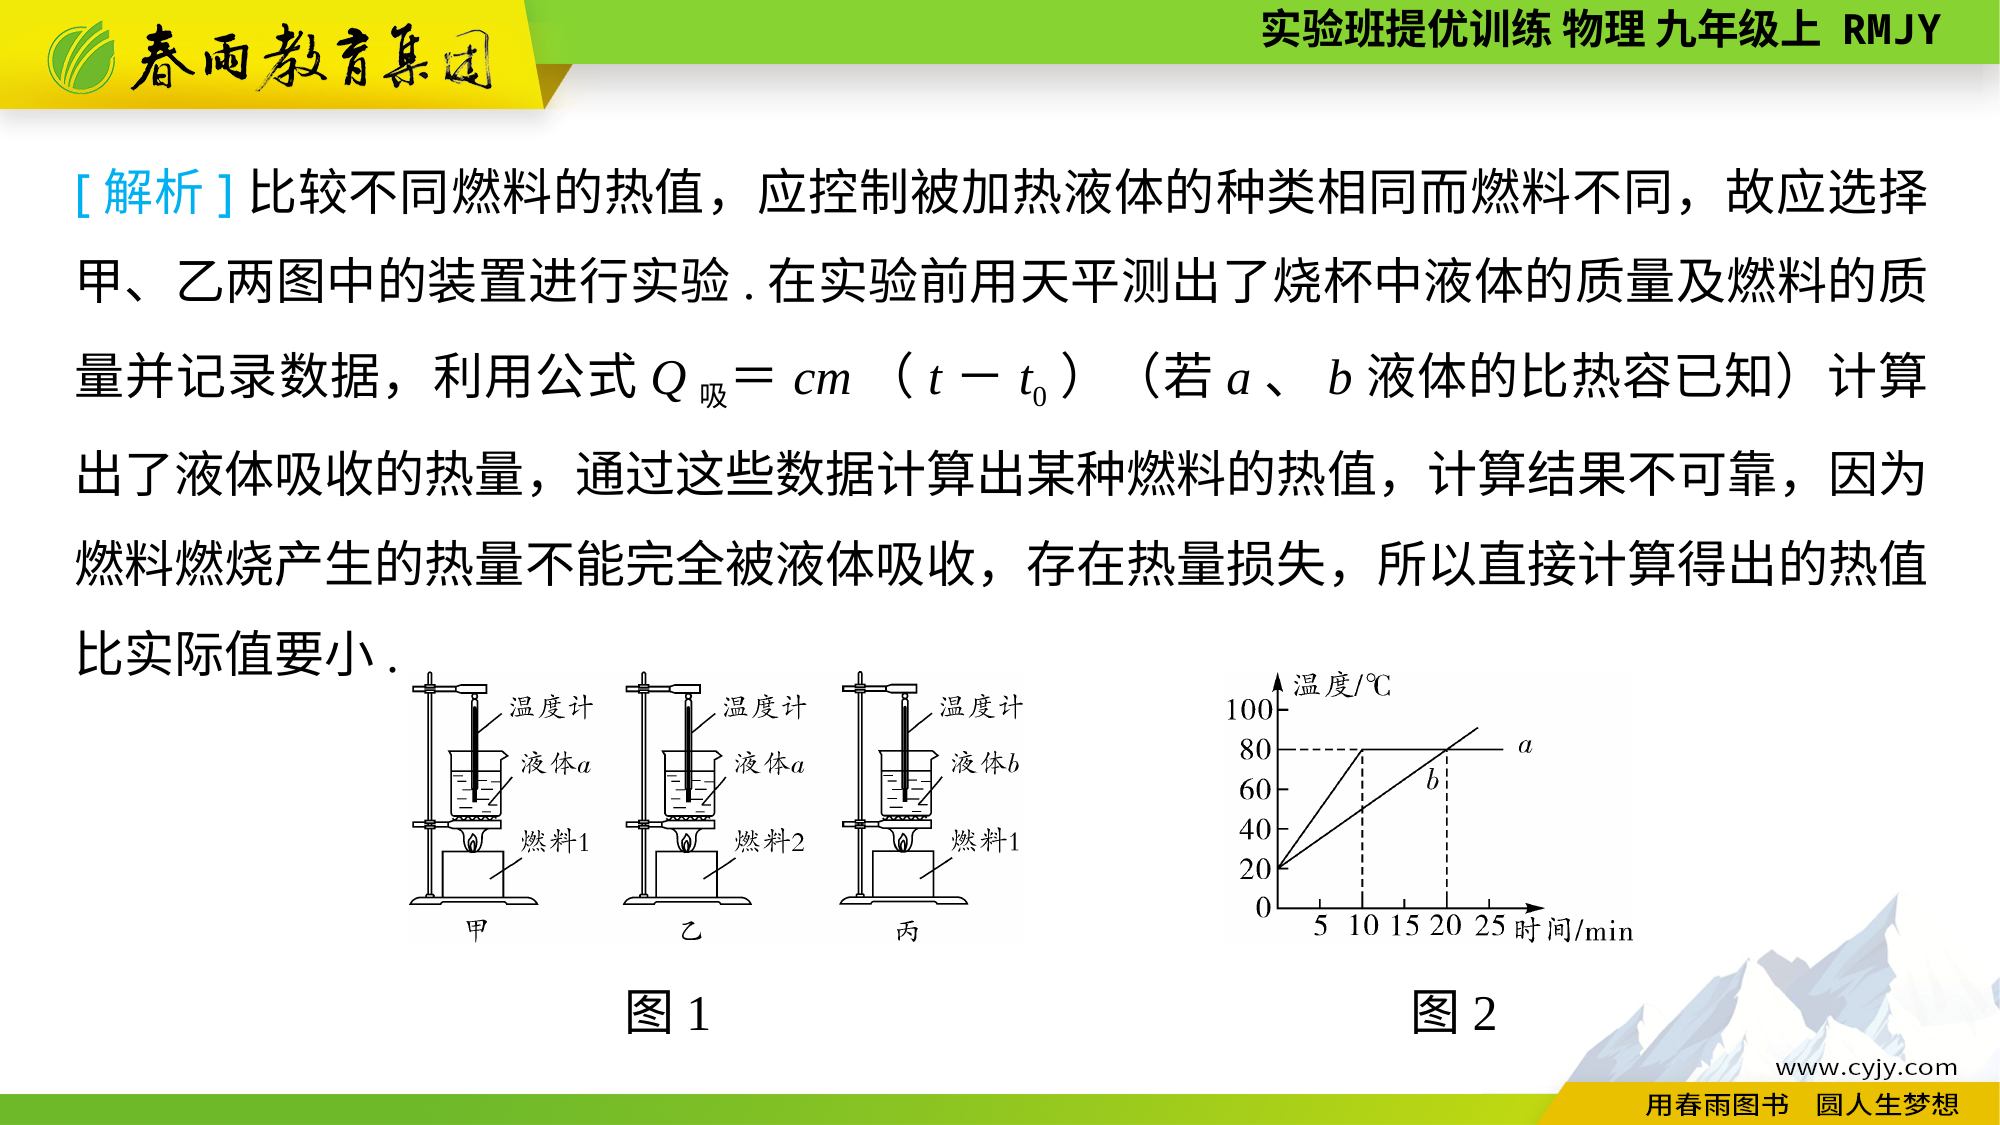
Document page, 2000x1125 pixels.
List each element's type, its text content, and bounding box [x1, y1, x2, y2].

picture [0, 0, 2000, 1125]
list [解析]比较不同燃料的热值，应控制被加热液体的种类相同而燃料不同，故应选择甲、乙两图中的装置进行实验.在实验前用天平测出了烧杯中液体的质量及燃料的质量并记录数据，利用公式Q吸＝cm（t－t0）（若a、b液体的比热容已知）计算出了液体吸收的热量，通过这些数据计算出某种燃料的热值，计算结果不可靠，因为燃料燃烧产生的热量不能完全被液体吸收，存在热量损失，所以直接计算得出的热值比实际值要小. [59, 122, 1944, 672]
text_box 图1 图2 [609, 942, 1701, 1048]
